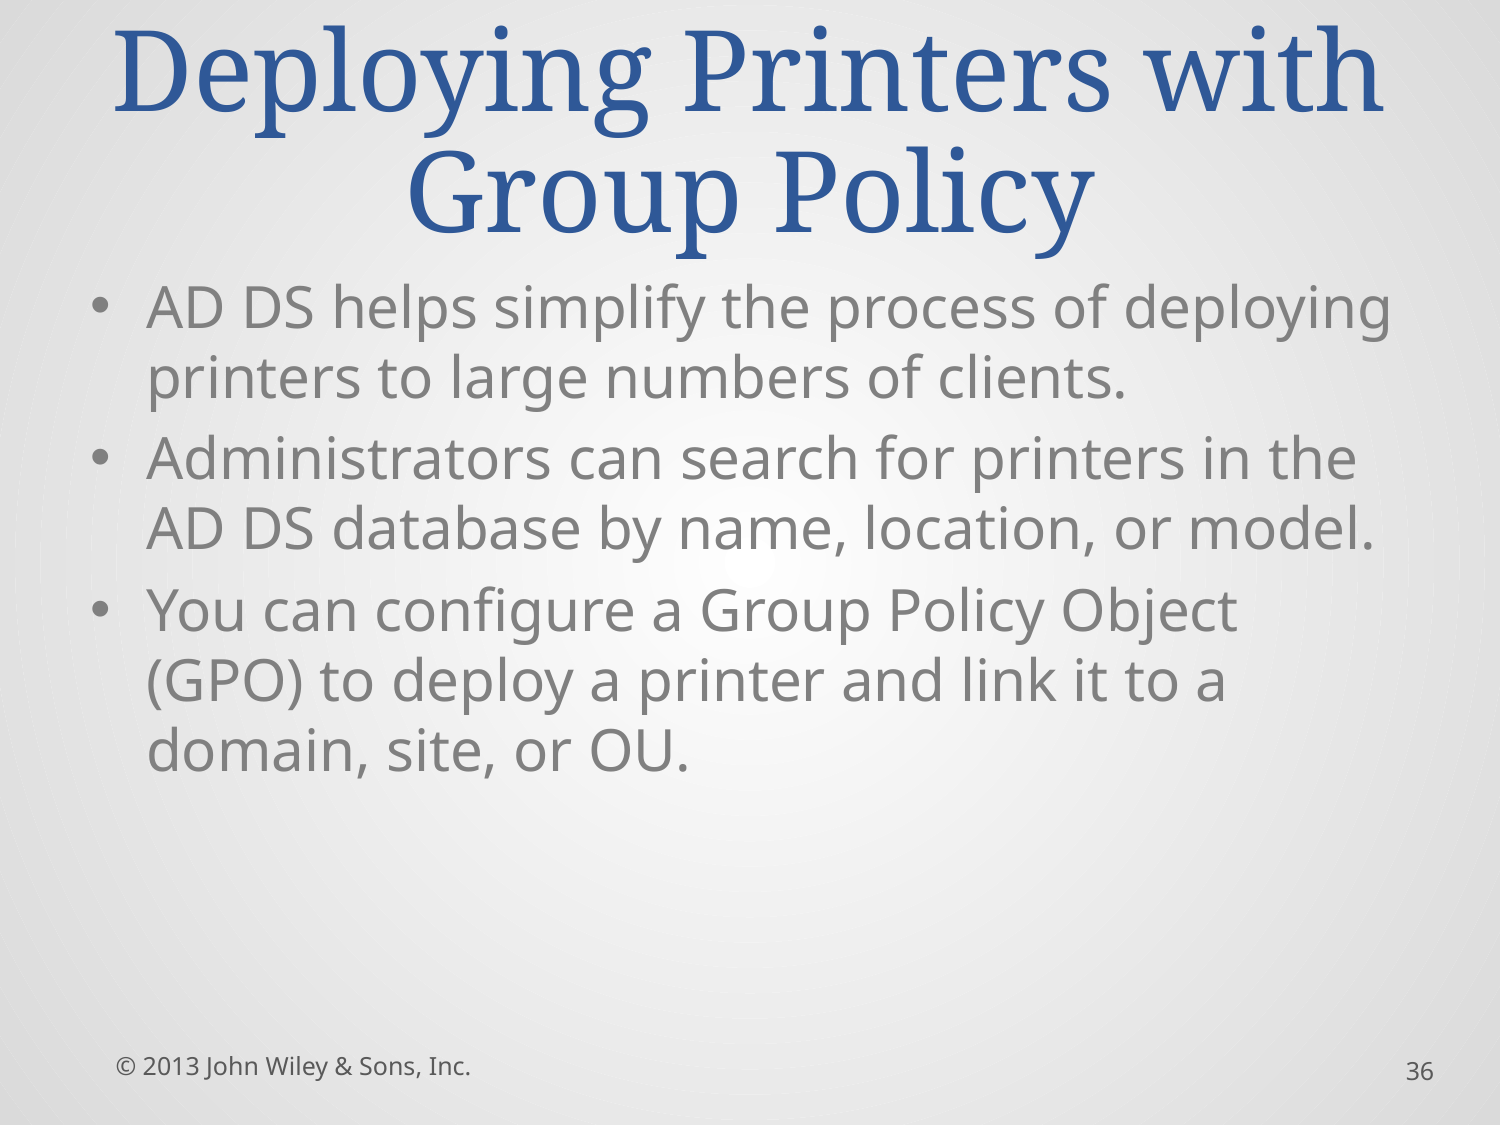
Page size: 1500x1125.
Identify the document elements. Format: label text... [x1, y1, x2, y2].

slide_number 36 [1401, 1042, 1494, 1103]
title Deploying Printers with Group Policy [75, 0, 1425, 262]
footer © 2013 John Wiley & Sons, Inc. [108, 1037, 576, 1098]
list AD DS helps simplify the process of deploying printers to large numbers of clients. Administrators can search for printers in the AD DS database by name, location, or model. You can configure a Group Policy Object (GPO) to deploy a printer and link it to a domain, site, or OU. [75, 262, 1425, 1005]
